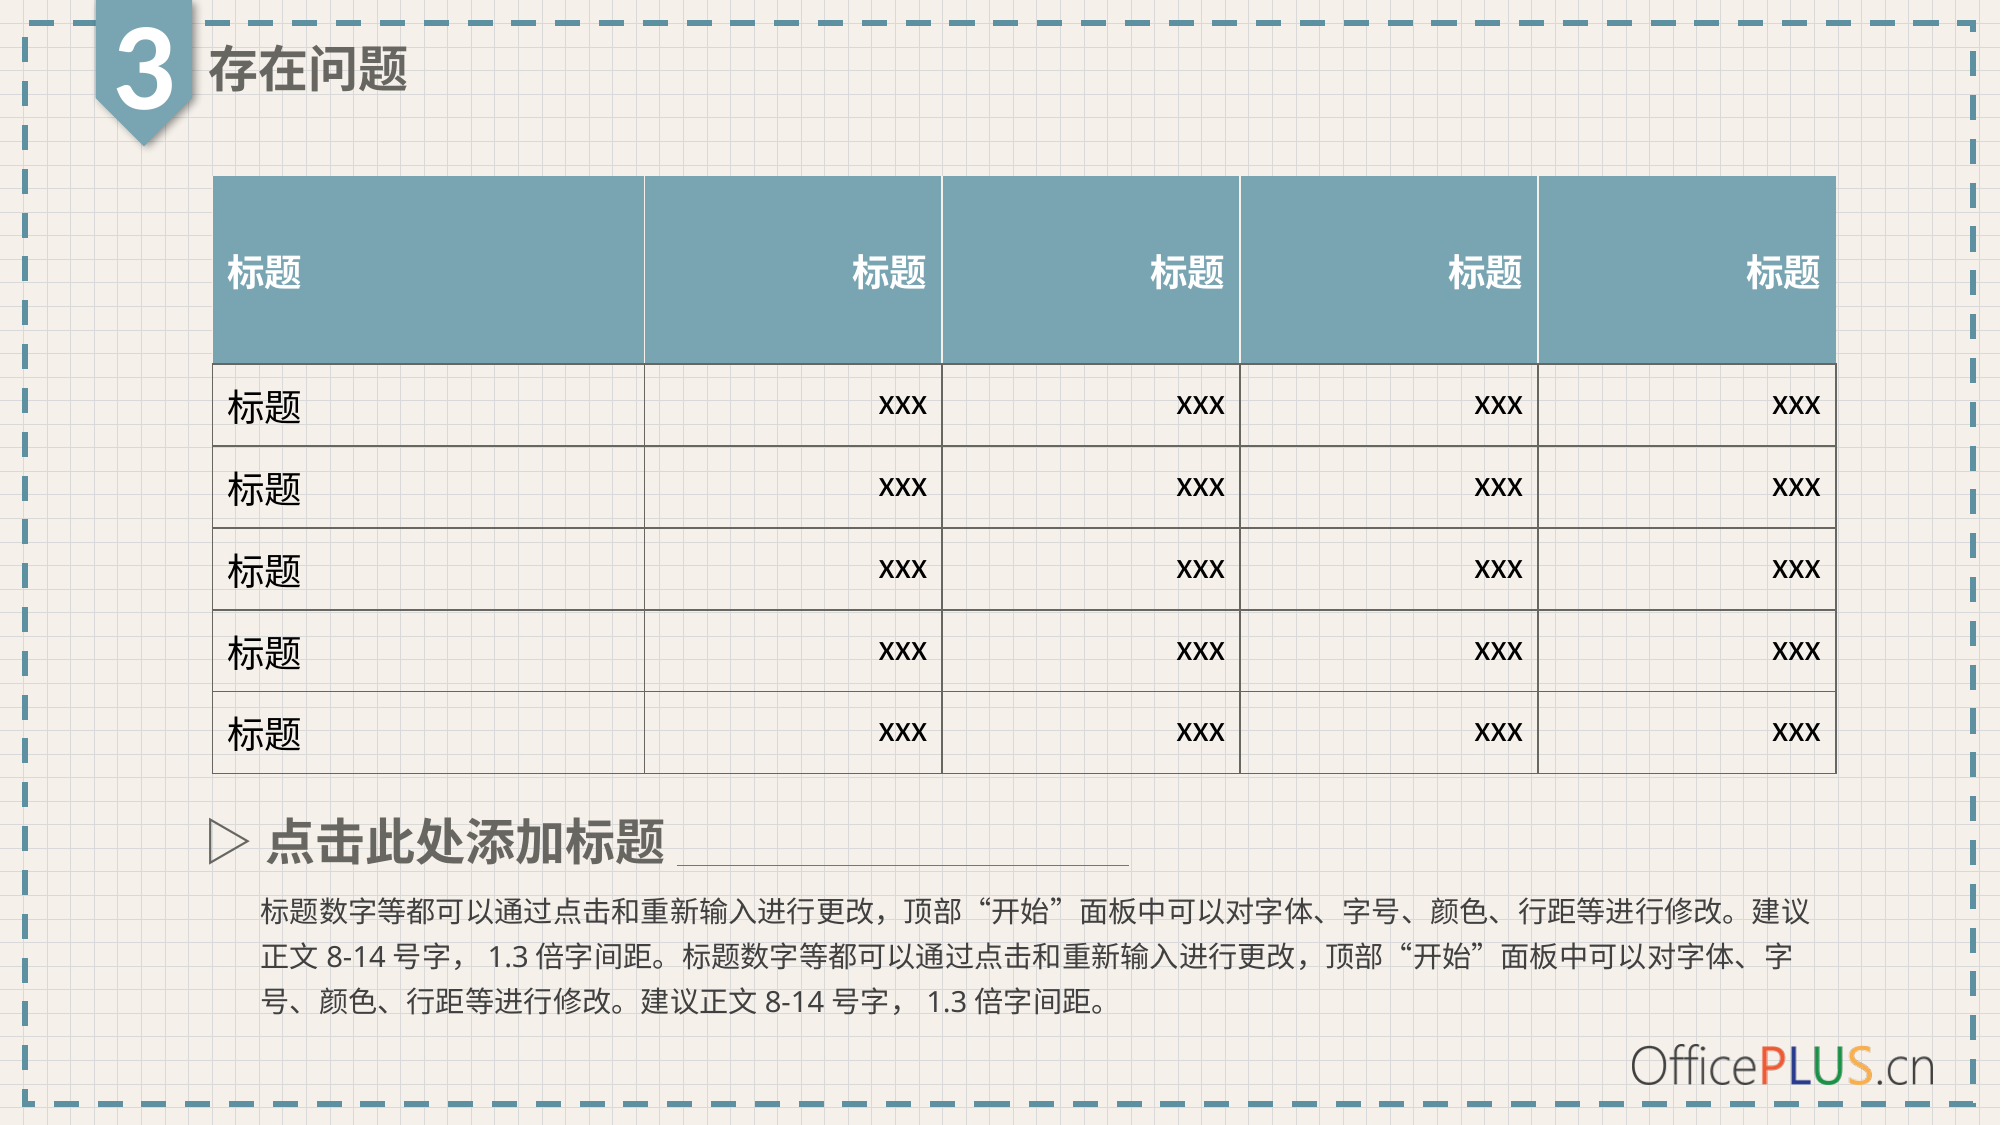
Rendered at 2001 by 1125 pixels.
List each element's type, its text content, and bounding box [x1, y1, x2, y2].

table_cell xxx [943, 611, 1239, 691]
table_cell xxx [1241, 611, 1537, 691]
table_cell xxx [1539, 529, 1835, 609]
text_box 3 [97, 0, 191, 142]
table_cell xxx [1241, 692, 1537, 773]
text_box 存在问题 [200, 30, 424, 105]
table_header 标题 [943, 176, 1239, 363]
table_cell 标题 [213, 447, 644, 527]
text_box ▷点击此处添加标题 [188, 803, 681, 879]
table_cell xxx [943, 365, 1239, 445]
table_cell xxx [1539, 447, 1835, 527]
text_box 标题数字等都可以通过点击和重新输入进行更改，顶部“开始”面板中可以对字体、字号、颜色、行距等进行修改。建议正文8-14号字，1.3倍字间距。标题数字等都可以通过点击和重新输入进行更改，顶部“开始”面板中可以对字体、字号、颜色、行距等进行修改。建议正文8-14号字，1.3倍字间距。 [245, 875, 1836, 1027]
table_cell xxx [1241, 447, 1537, 527]
table_cell xxx [1241, 529, 1537, 609]
table_cell xxx [1539, 365, 1835, 445]
table_cell xxx [1241, 365, 1537, 445]
table_cell xxx [1539, 611, 1835, 691]
table_cell xxx [943, 447, 1239, 527]
table_header 标题 [1539, 176, 1836, 363]
table_cell xxx [645, 365, 941, 445]
table_cell xxx [1539, 692, 1835, 773]
table_header 标题 [1241, 176, 1537, 363]
text_box [138, 142, 150, 148]
table_cell xxx [645, 692, 941, 773]
table_cell xxx [943, 692, 1239, 773]
table_cell 标题 [213, 365, 644, 445]
table_cell xxx [943, 529, 1239, 609]
table_cell xxx [645, 447, 941, 527]
table_cell xxx [645, 611, 941, 691]
table_cell 标题 [213, 611, 644, 691]
table_header 标题 [645, 176, 941, 363]
picture [1632, 1044, 1933, 1085]
table_cell xxx [645, 529, 941, 609]
table_cell 标题 [213, 529, 644, 609]
table_header 标题 [213, 176, 644, 363]
table_cell 标题 [213, 692, 644, 773]
